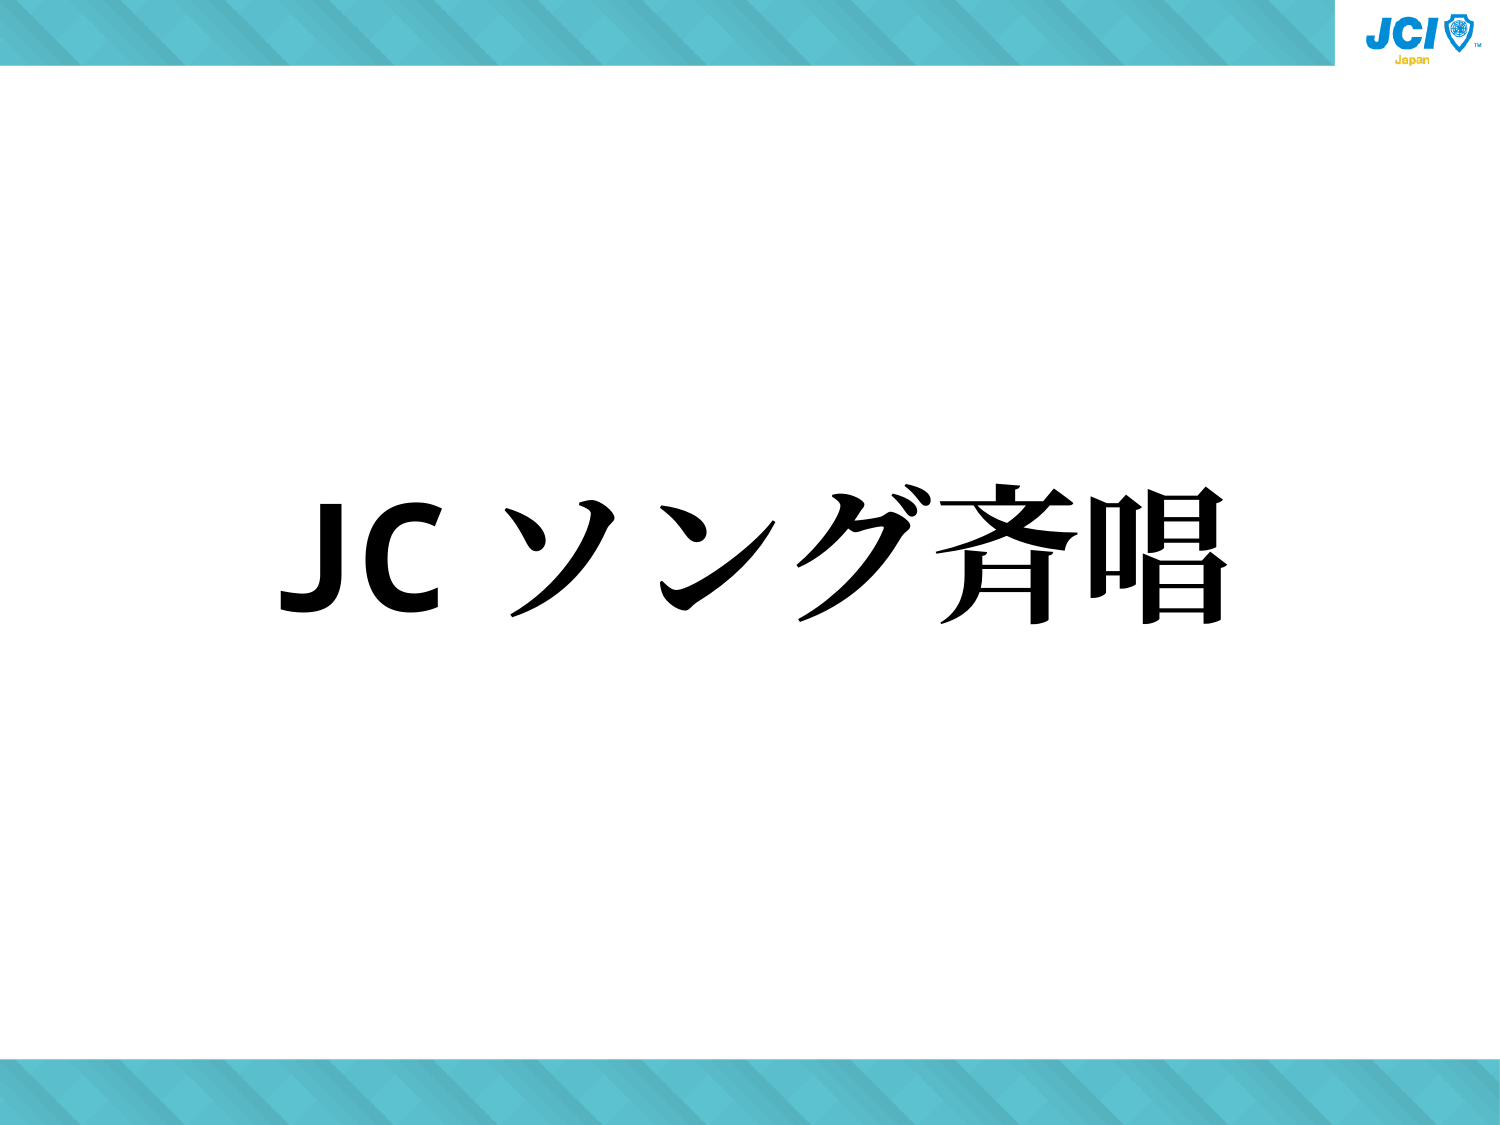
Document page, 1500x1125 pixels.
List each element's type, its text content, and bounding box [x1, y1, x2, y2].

text_box JCソング斉唱 [112, 141, 1388, 984]
picture [0, 0, 1500, 1125]
